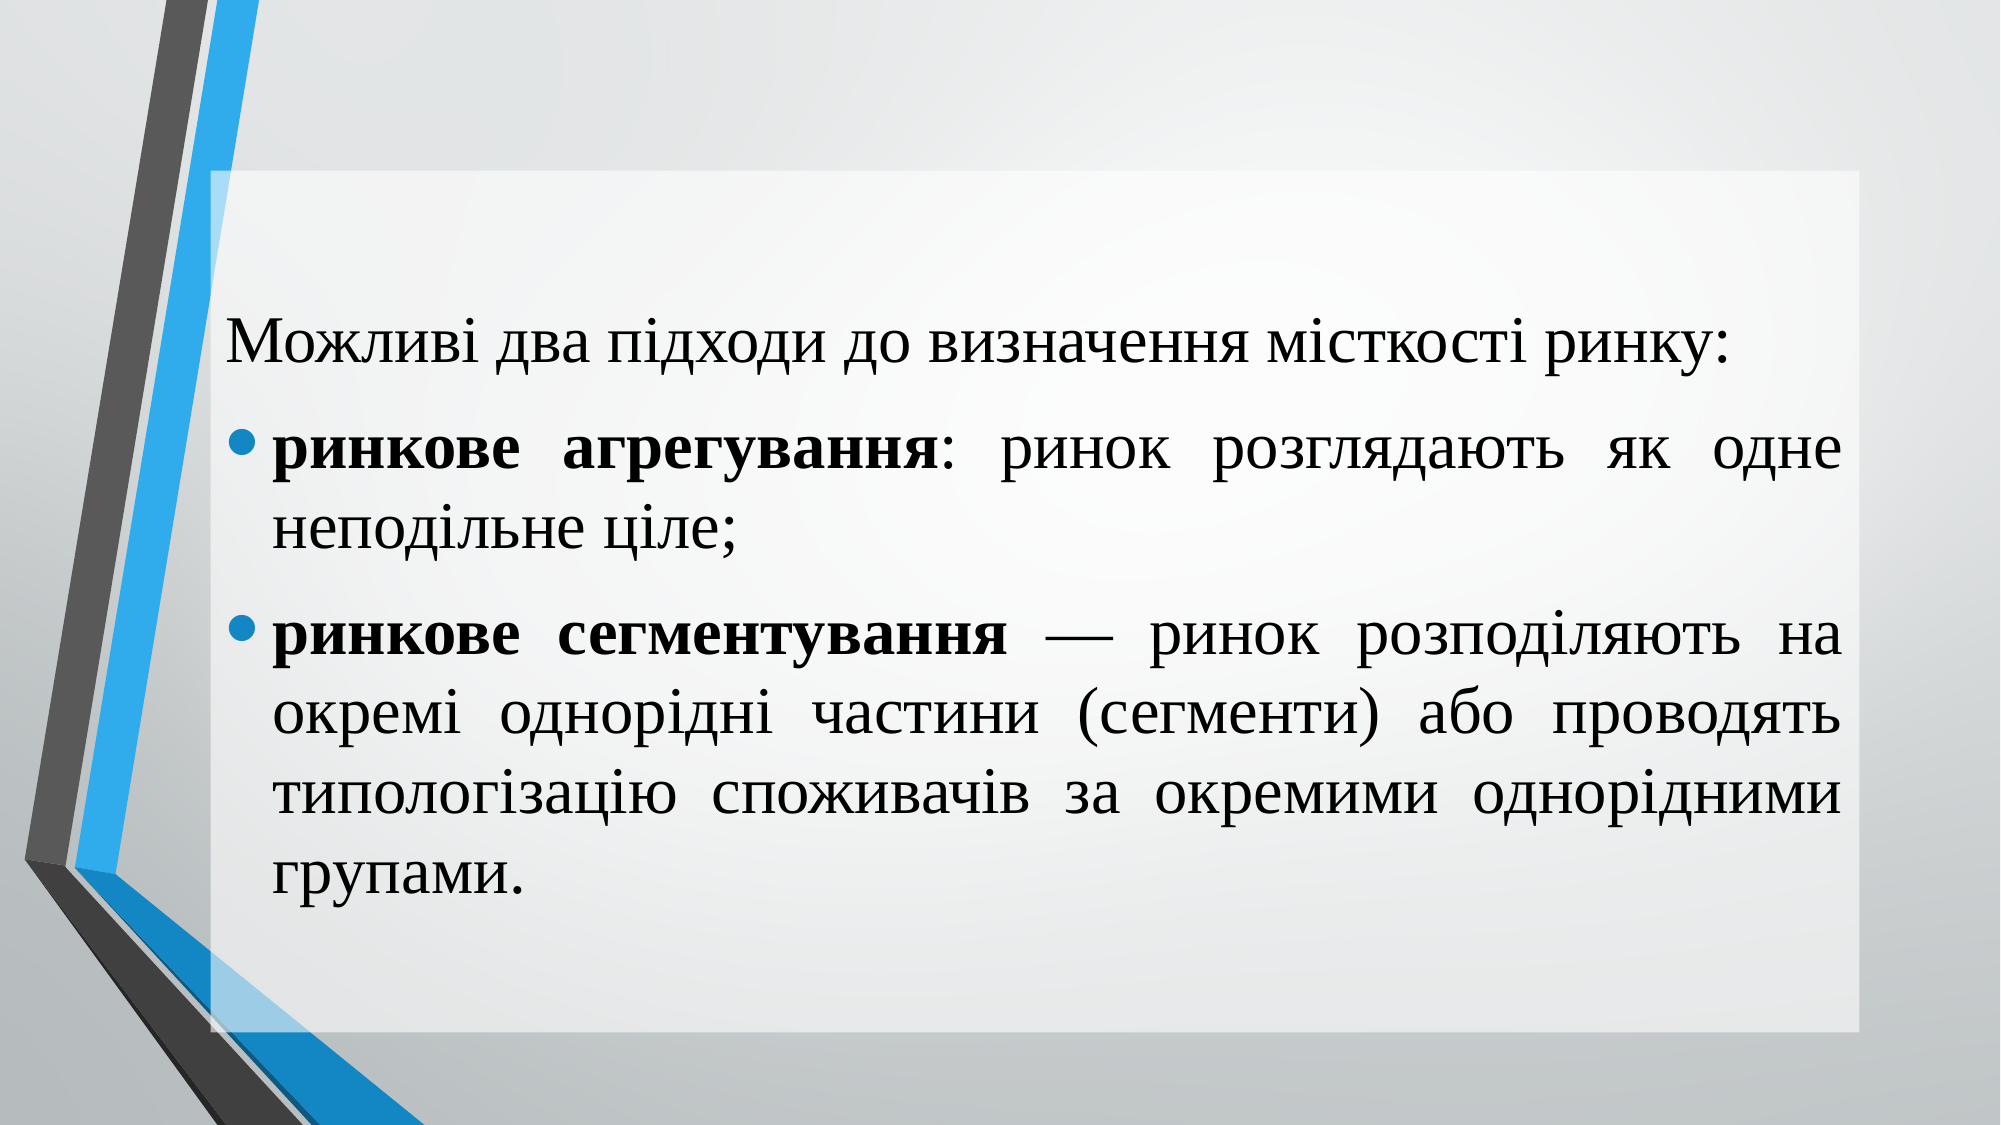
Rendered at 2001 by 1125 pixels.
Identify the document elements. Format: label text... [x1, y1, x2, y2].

list Можливі два підходи до визначення місткості ринку: ринкове агрегування: ринок розглядають як одне неподільне ціле; ринкове сегментування — ринок розподіляють на окремі однорідні частини (сегменти) або проводять типологізацію споживачів за окремими однорідними групами. [210, 170, 1860, 1033]
